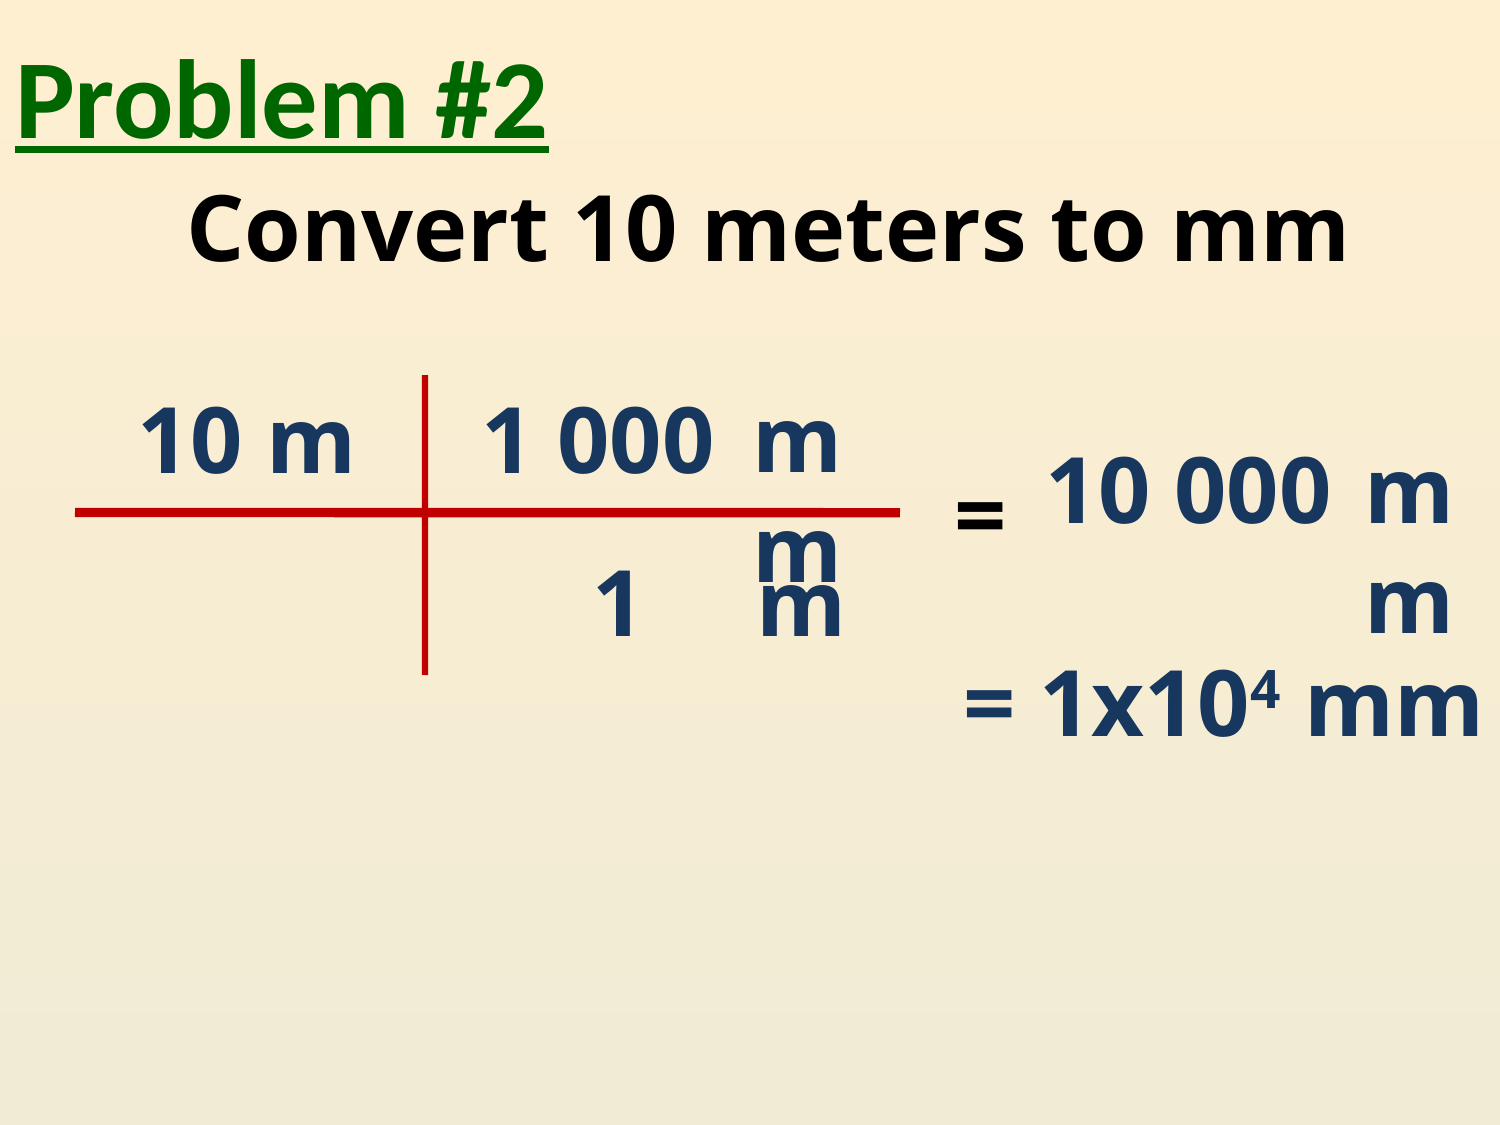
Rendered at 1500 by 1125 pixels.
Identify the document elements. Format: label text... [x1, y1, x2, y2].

text_box 1 [577, 537, 660, 663]
text_box 10 m [122, 374, 372, 500]
text_box mm [737, 373, 913, 609]
text_box = 1x104 mm [948, 637, 1500, 763]
title Problem #2 [0, 0, 1350, 188]
text_box = [939, 449, 1022, 575]
text_box Convert 10 meters to mm [171, 162, 1367, 288]
text_box 10 000 [1031, 424, 1348, 550]
text_box m [741, 609, 861, 663]
text_box mm [1350, 424, 1500, 637]
text_box 1 000 [466, 374, 730, 500]
